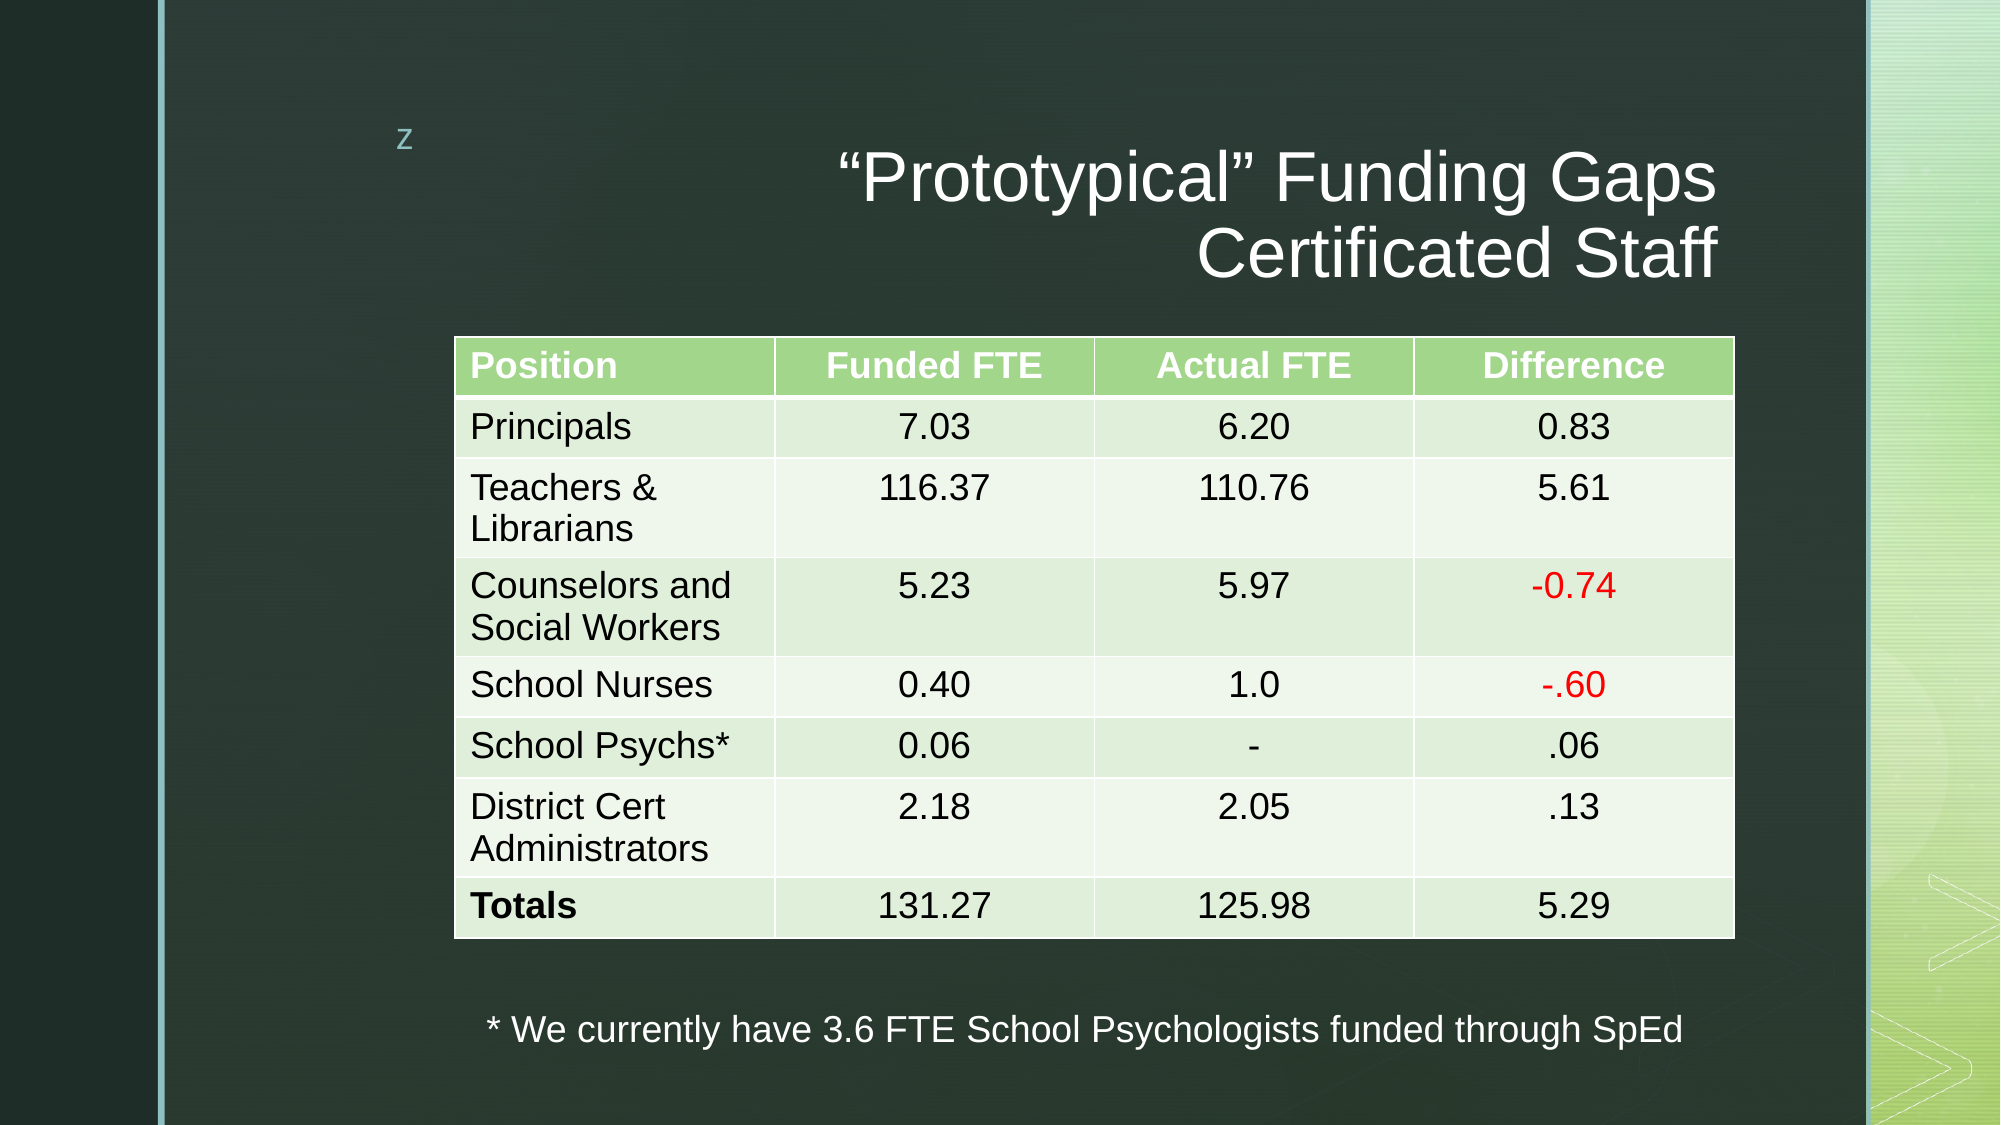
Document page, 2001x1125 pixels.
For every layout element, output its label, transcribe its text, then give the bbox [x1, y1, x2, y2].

table_cell - [1095, 718, 1413, 777]
text_box * We currently have 3.6 FTE School Psychologists funded through SpEd [471, 997, 1734, 1058]
table_cell 0.40 [776, 657, 1094, 716]
picture [1871, 0, 2001, 1125]
table_cell 7.03 [776, 400, 1094, 457]
table_cell 5.61 [1415, 459, 1733, 557]
table_cell 5.23 [776, 558, 1094, 656]
table_cell 131.27 [776, 878, 1094, 937]
table_cell 2.18 [776, 779, 1094, 876]
table_cell 5.97 [1095, 558, 1413, 656]
table_cell .13 [1415, 779, 1733, 876]
table_cell -0.74 [1415, 558, 1733, 656]
table_cell District Cert Administrators [456, 779, 774, 876]
table_header Funded FTE [776, 338, 1094, 395]
table_cell Totals [456, 878, 774, 937]
table_cell 0.83 [1415, 400, 1733, 457]
table_cell 125.98 [1095, 878, 1413, 937]
table_header Difference [1415, 338, 1733, 395]
table_cell Teachers & Librarians [456, 459, 774, 557]
table_cell Counselors and Social Workers [456, 558, 774, 656]
table_cell 5.29 [1415, 878, 1733, 937]
table_header Position [456, 338, 774, 395]
table_cell -.60 [1415, 657, 1733, 716]
table_cell 0.06 [776, 718, 1094, 777]
table_cell School Psychs* [456, 718, 774, 777]
table_cell .06 [1415, 718, 1733, 777]
table_cell Principals [456, 400, 774, 457]
table_cell 110.76 [1095, 459, 1413, 557]
table_cell 6.20 [1095, 400, 1413, 457]
table_cell 1.0 [1095, 657, 1413, 716]
title “Prototypical” Funding Gaps Certificated Staff [428, 132, 1734, 310]
table_cell 116.37 [776, 459, 1094, 557]
table_cell 2.05 [1095, 779, 1413, 876]
table_cell School Nurses [456, 657, 774, 716]
table_header Actual FTE [1095, 338, 1413, 395]
